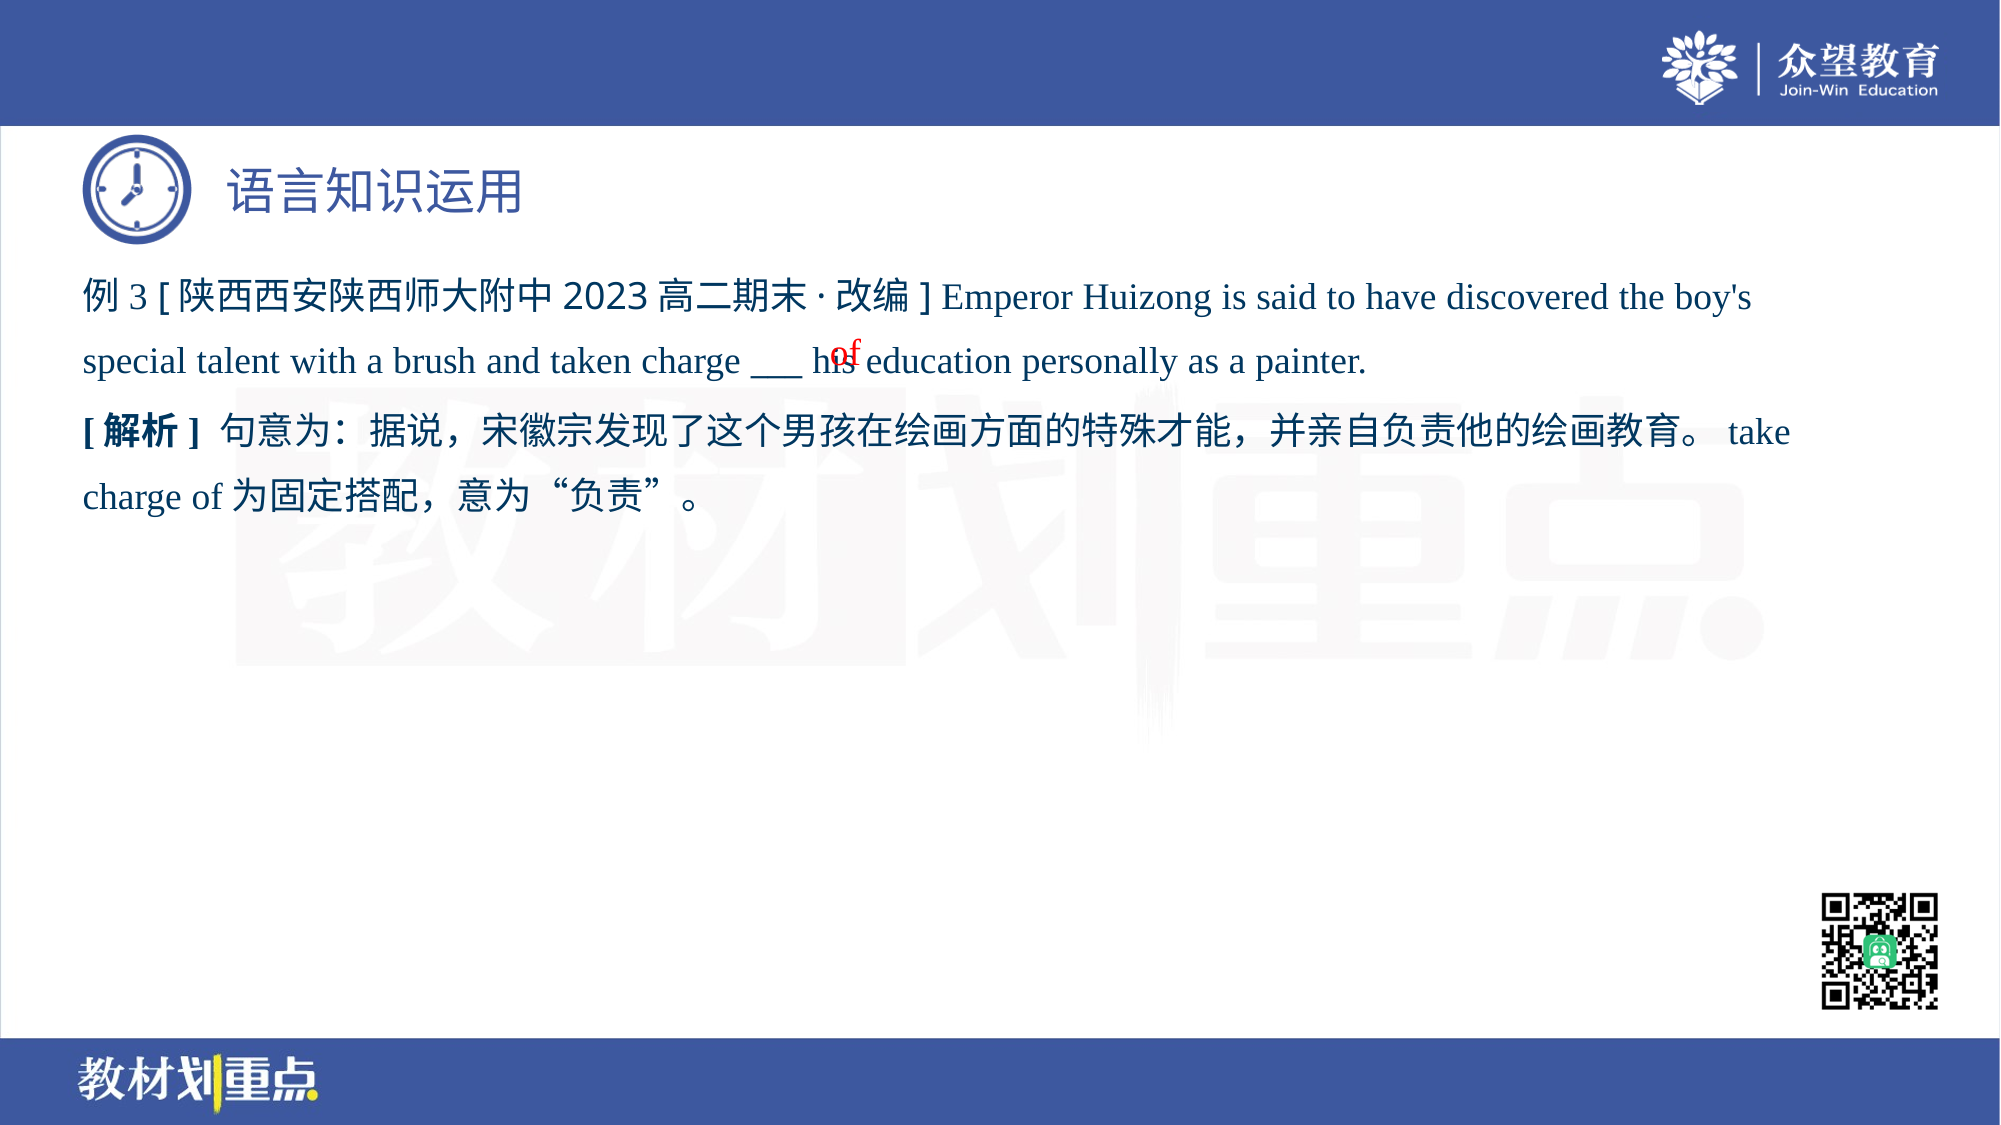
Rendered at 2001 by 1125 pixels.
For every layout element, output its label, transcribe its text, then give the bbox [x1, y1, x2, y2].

text_box [解析] 句意为：据说，宋徽宗发现了这个男孩在绘画方面的特殊才能，并亲自负责他的绘画教育。take charge of为固定搭配，意为“负责”。 [82, 383, 1817, 510]
text_box 例3 [陕西西安陕西师大附中2023高二期末·改编] Emperor Huizong is said to have discovered the boy's special talent with a brush and taken charge ___ his education personally as a painter. [82, 247, 1817, 375]
picture [0, 0, 2000, 1125]
text_box of [816, 308, 875, 367]
